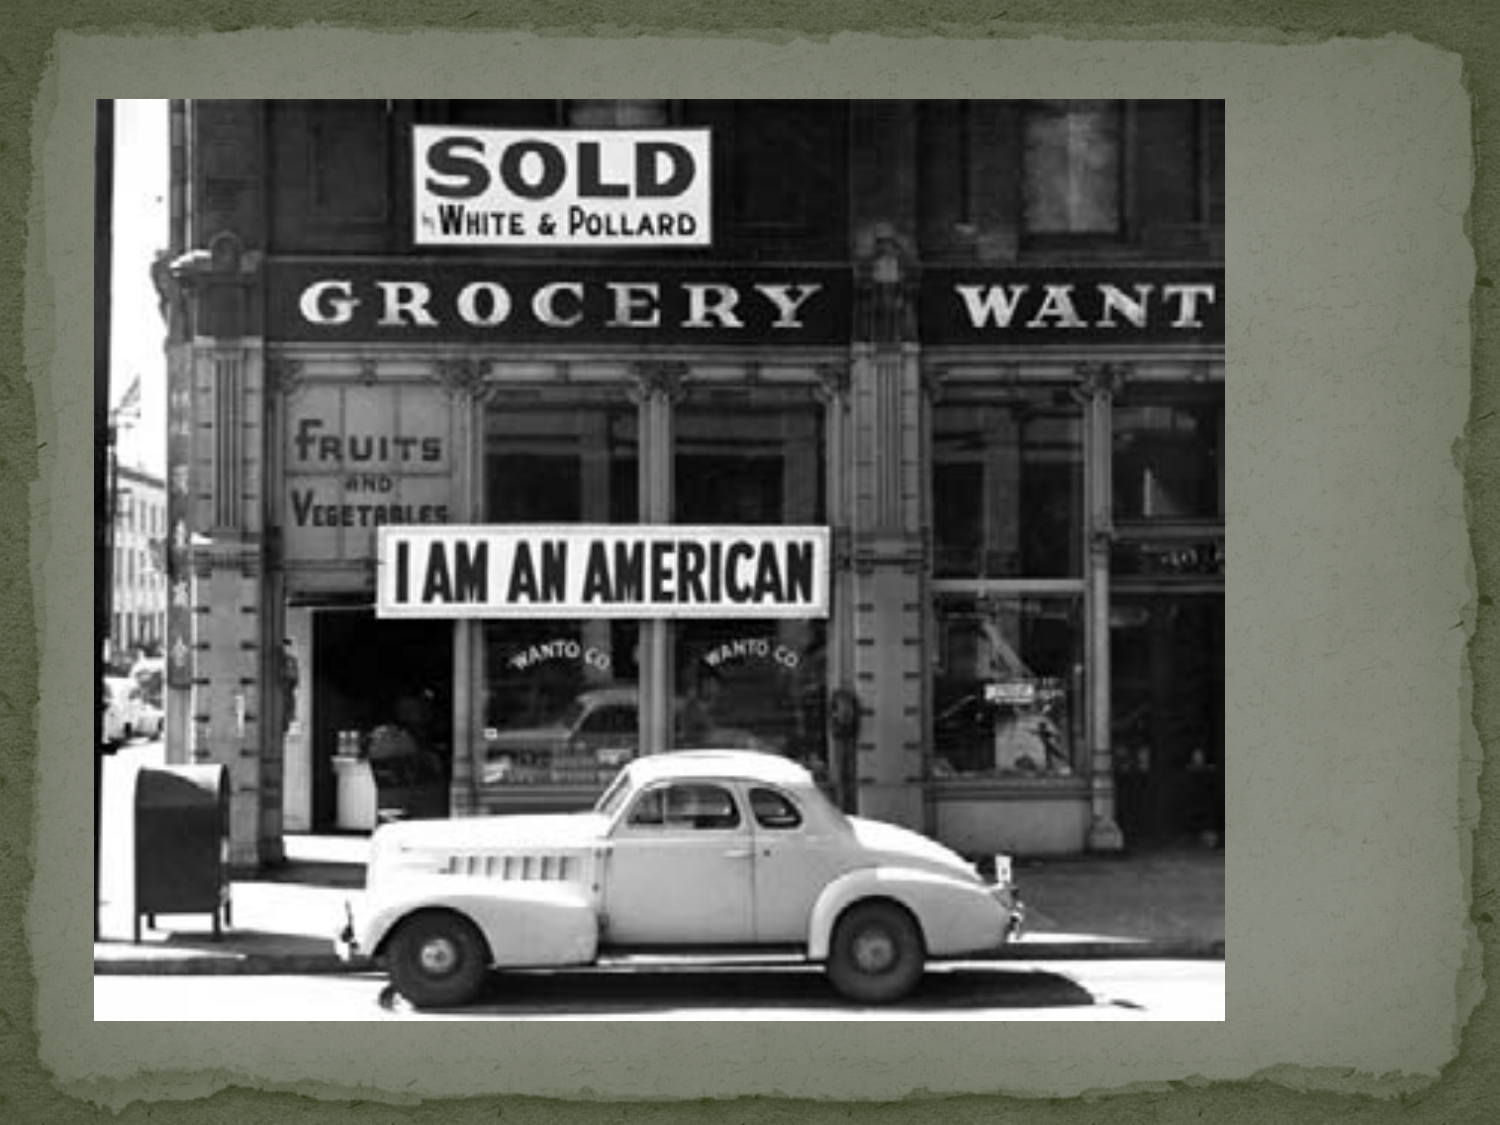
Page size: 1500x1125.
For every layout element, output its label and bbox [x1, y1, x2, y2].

list [96, 102, 1223, 1019]
